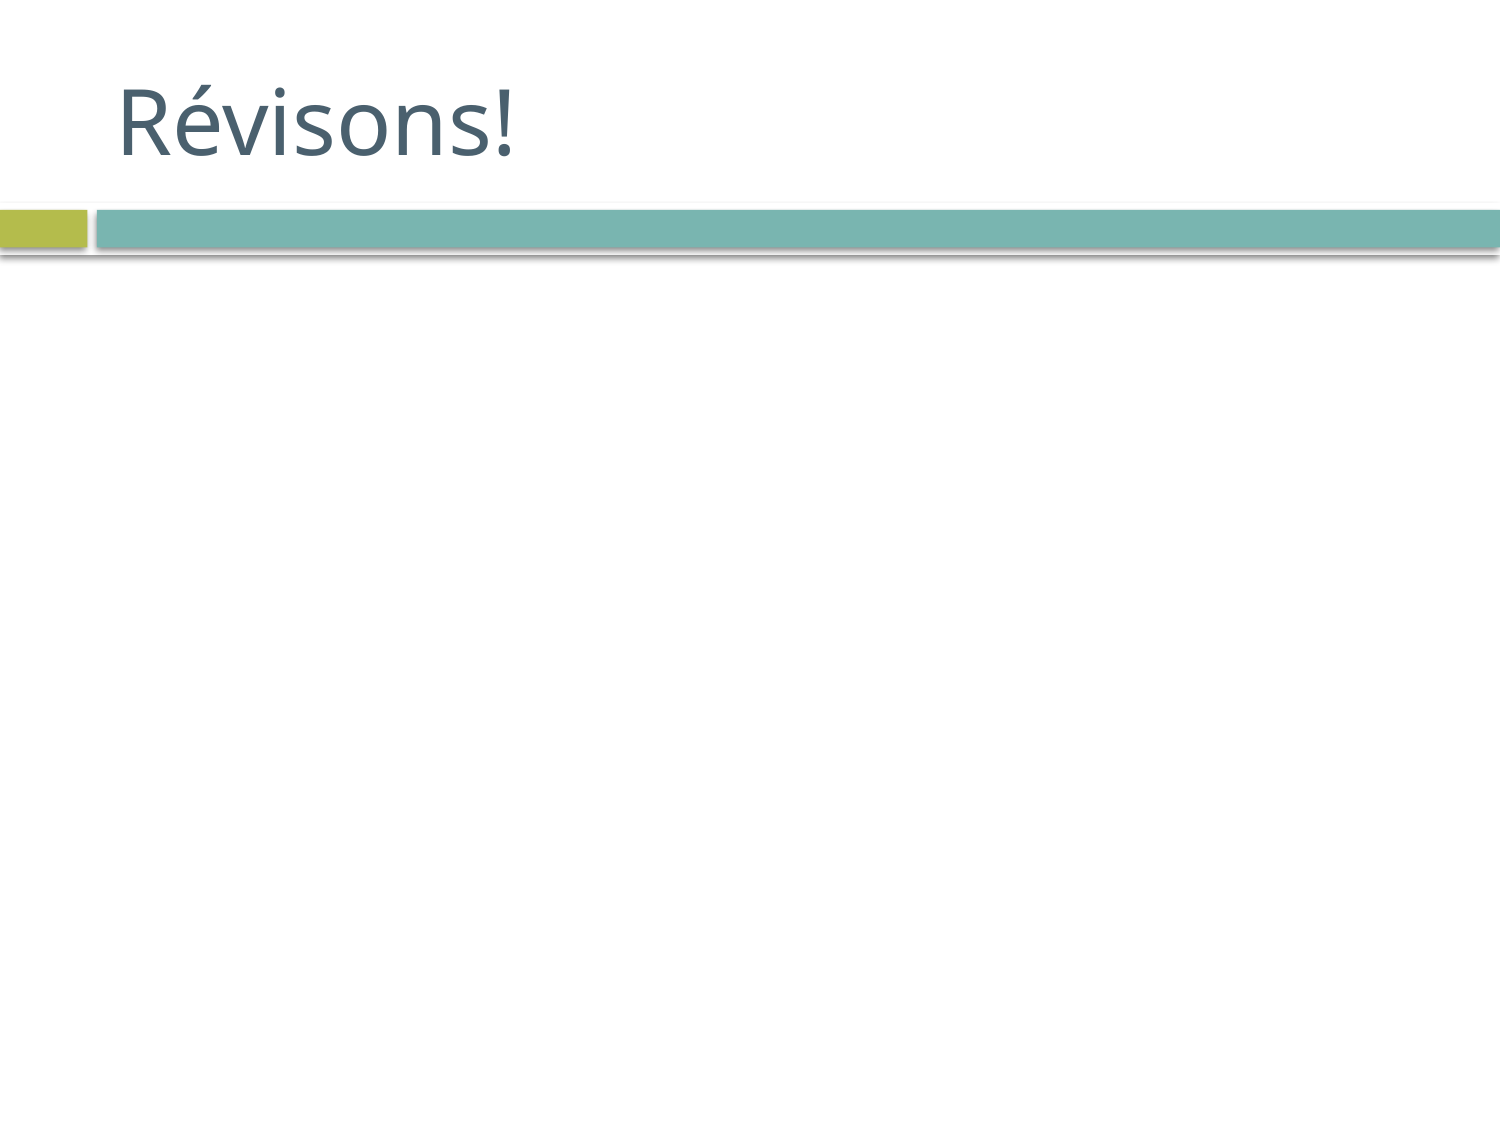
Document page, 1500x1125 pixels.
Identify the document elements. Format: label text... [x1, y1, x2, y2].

title Révisons! [100, 37, 1438, 200]
